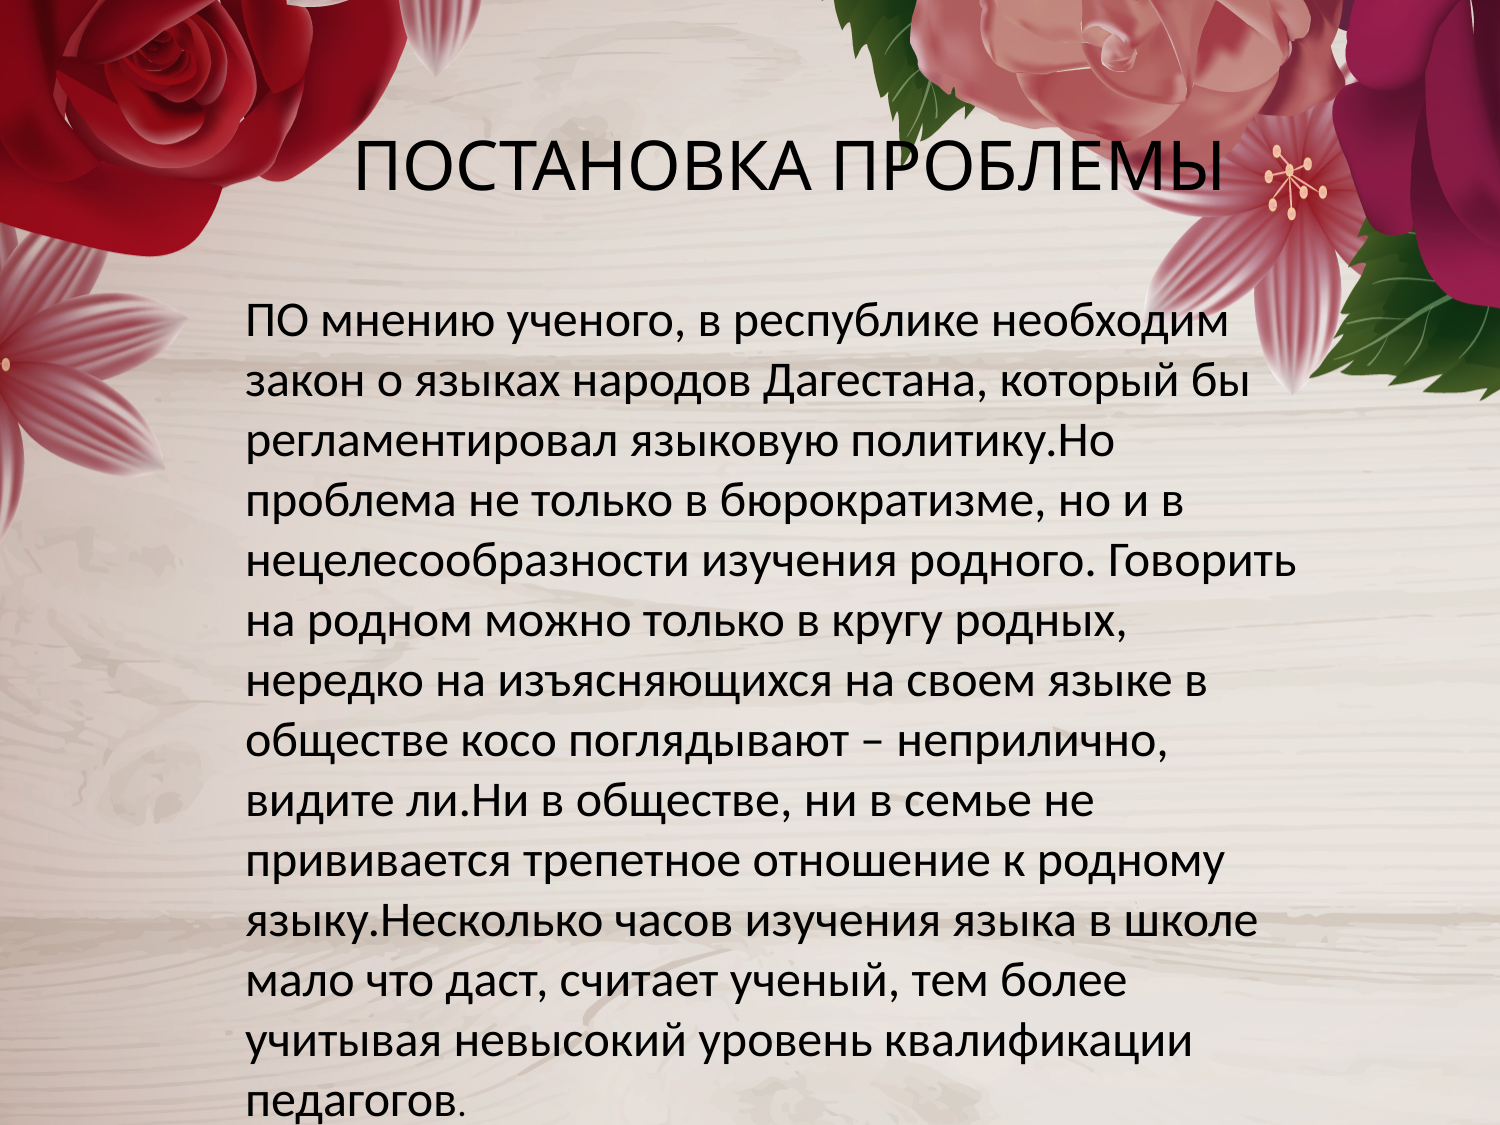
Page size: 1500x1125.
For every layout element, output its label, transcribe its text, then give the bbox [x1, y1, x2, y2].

text_box ПО мнению ученого, в республике необходим закон о языках народов Дагестана, который бы регламентировал языковую политику.Но проблема не только в бюрократизме, но и в нецелесообразности изучения родного. Говорить на родном можно только в кругу родных, нередко на изъясняющихся на своем языке в обществе косо поглядывают – неприлично, видите ли.Ни в обществе, ни в семье не прививается трепетное отношение к родному языку.Несколько часов изучения языка в школе мало что даст, считает ученый, тем более учитывая невысокий уровень квалификации педагогов. [230, 279, 1323, 1125]
title ПОСТАНОВКА ПРОБЛЕМЫ [103, 59, 1397, 278]
picture [0, 0, 1500, 1125]
